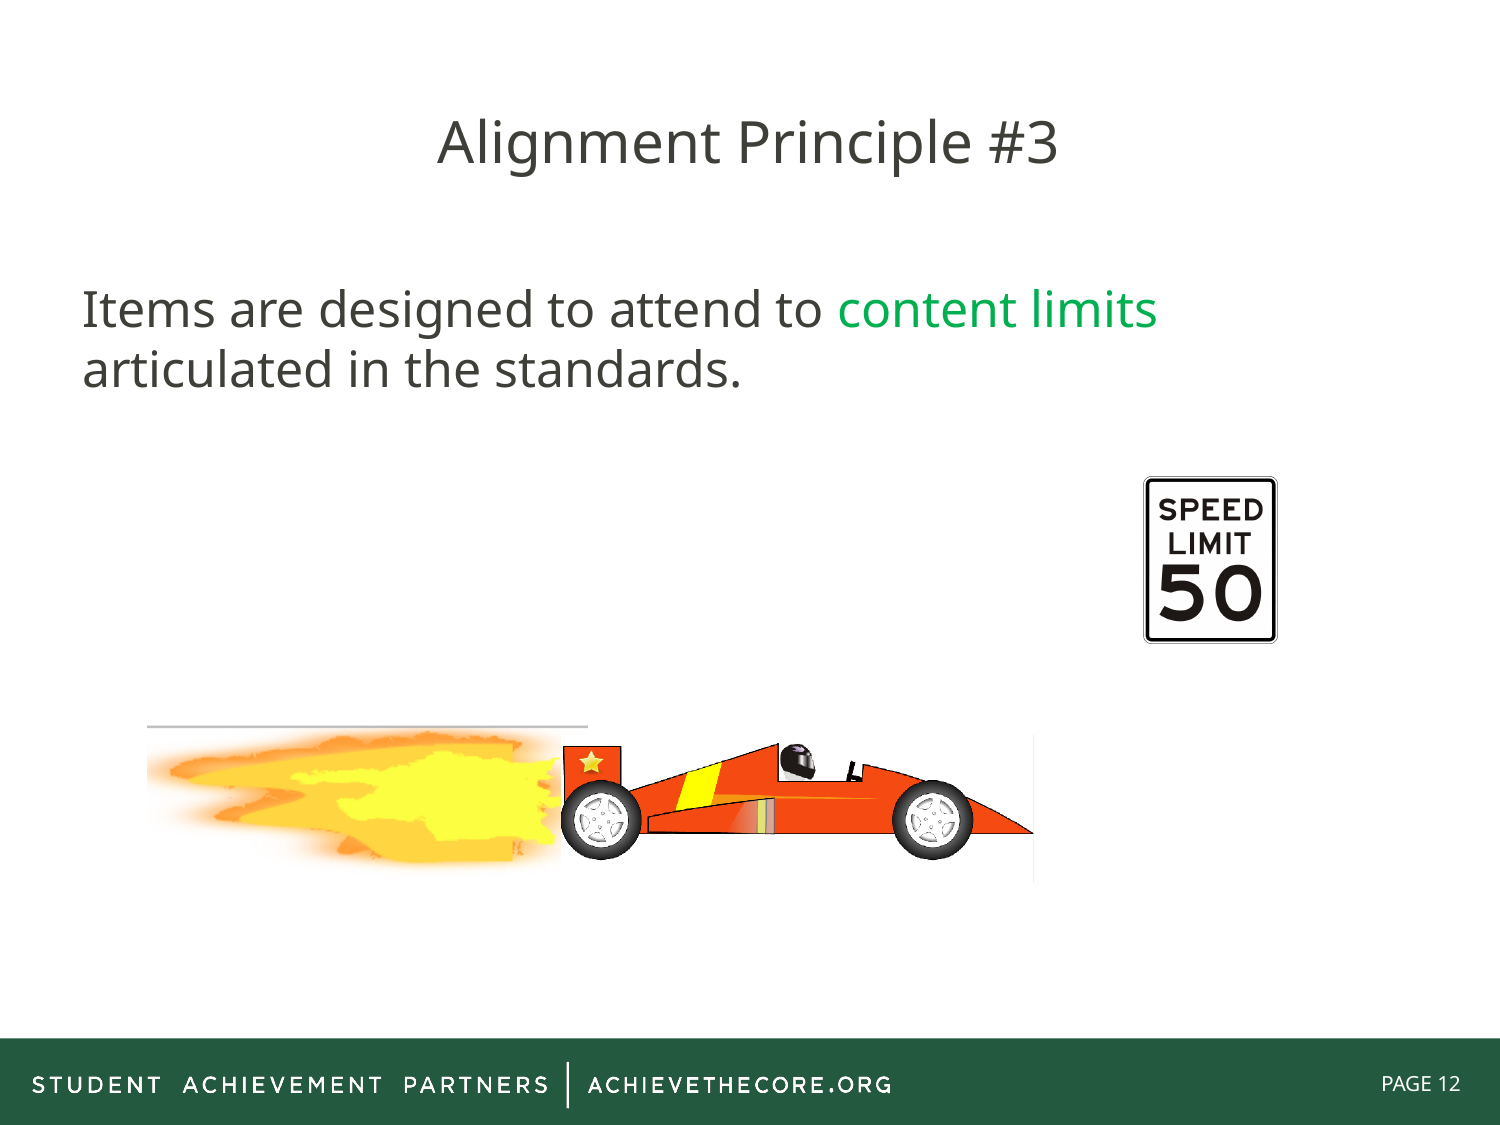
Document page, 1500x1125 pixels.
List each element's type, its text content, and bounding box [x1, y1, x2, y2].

picture [12, 1055, 911, 1112]
list Items are designed to attend to content limits articulated in the standards. [67, 262, 1418, 1005]
title Alignment Principle #3 [73, 46, 1424, 234]
picture [147, 724, 1034, 904]
picture [1137, 470, 1284, 650]
